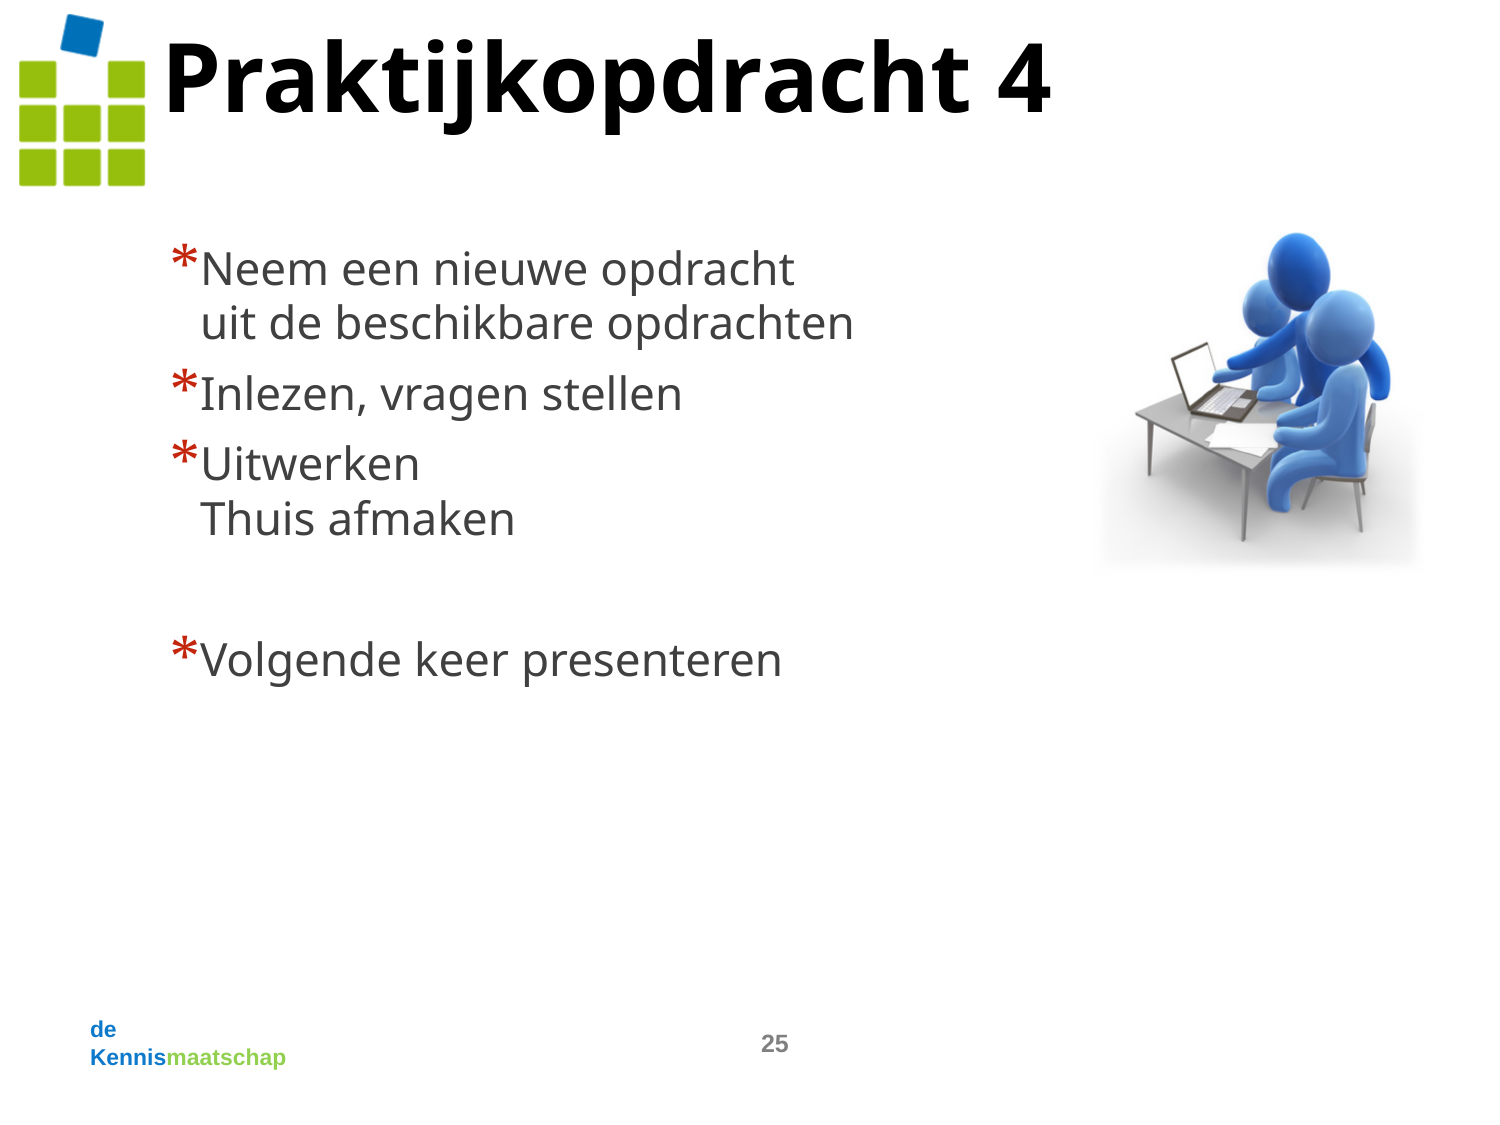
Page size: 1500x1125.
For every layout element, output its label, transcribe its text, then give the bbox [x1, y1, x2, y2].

picture [17, 3, 147, 197]
list Neem een nieuwe opdracht uit de beschikbare opdrachten Inlezen, vragen stellen Uitwerken Thuis afmaken Volgende keer presenteren [147, 231, 1424, 965]
title Praktijkopdracht 4 [146, 8, 1495, 197]
picture [1092, 207, 1426, 575]
slide_number 25 [624, 1012, 925, 1073]
footer de Kennismaatschap [75, 1012, 624, 1073]
